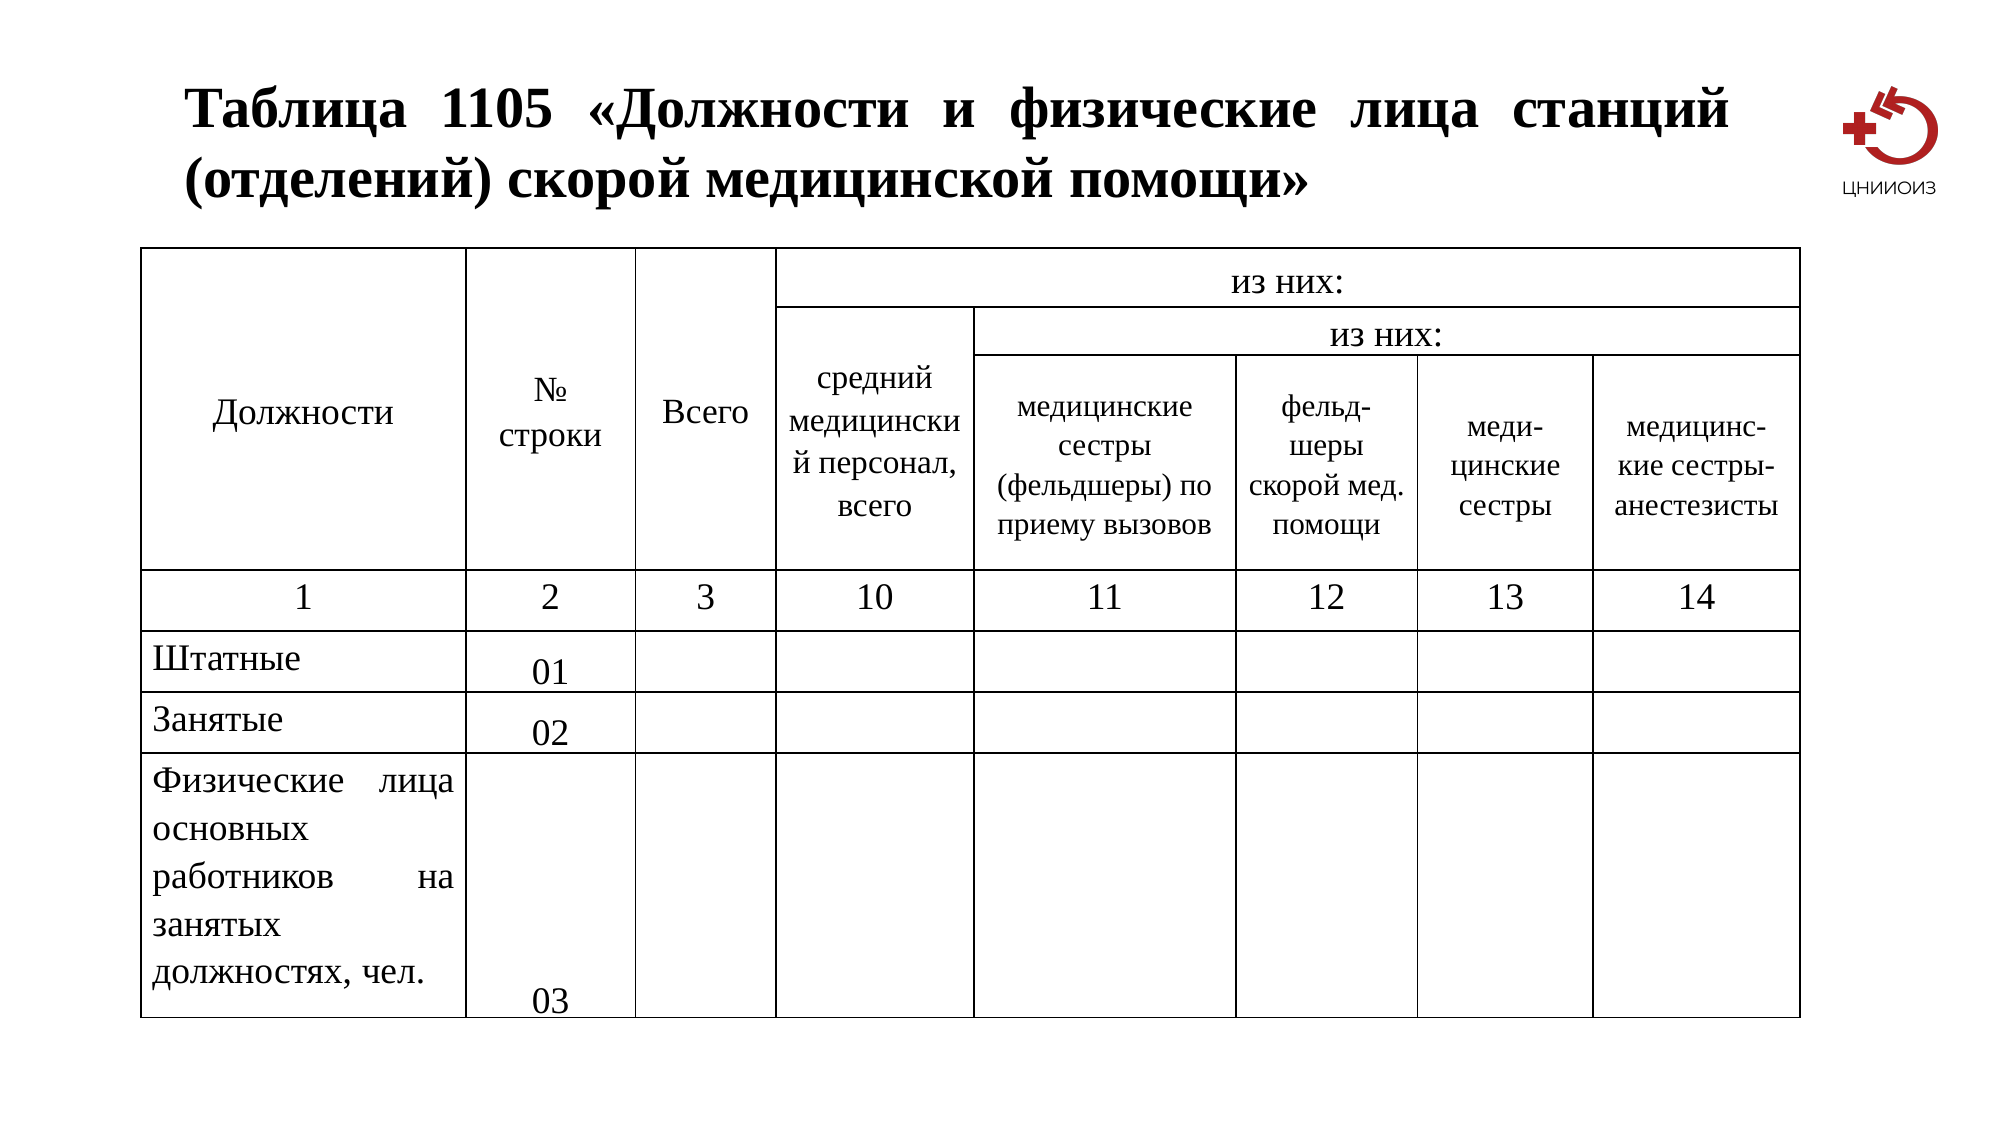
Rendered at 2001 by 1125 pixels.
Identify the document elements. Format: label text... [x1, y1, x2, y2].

table_cell меди-цинские сестры [1418, 356, 1592, 569]
table_cell Физические лица основных работников на занятых должностях, чел. [142, 754, 465, 1017]
table_cell фельд-шеры скорой мед. помощи [1237, 356, 1417, 569]
table_cell 03 [467, 754, 635, 1017]
table_cell 11 [975, 571, 1235, 630]
table_cell 2 [467, 571, 635, 630]
table_header № строки [467, 249, 635, 569]
table_cell [1237, 754, 1417, 1017]
title Таблица 1105 «Должности и физические лица станций (отделений) скорой медицинской помощи» [169, 45, 1746, 233]
table_cell [1418, 632, 1592, 691]
table_cell Занятые [142, 693, 465, 752]
table_cell [1418, 693, 1592, 752]
table_cell [777, 693, 973, 752]
table_cell медицинс-кие сестры- анестезисты [1594, 356, 1799, 569]
picture [1843, 86, 1938, 197]
table_cell средний медицинский персонал, всего [777, 308, 973, 569]
table_cell [1594, 693, 1799, 752]
table_cell [975, 754, 1235, 1017]
table_cell 12 [1237, 571, 1417, 630]
table_cell [636, 754, 775, 1017]
table_cell медицинские сестры (фельдшеры) по приему вызовов [975, 356, 1235, 569]
table_cell Штатные [142, 632, 465, 691]
table_cell 02 [467, 693, 635, 752]
table_cell [636, 693, 775, 752]
table_header Должности [142, 249, 465, 569]
table_cell 3 [636, 571, 775, 630]
table_cell 10 [777, 571, 973, 630]
table_header Всего [636, 249, 775, 569]
table_cell [975, 693, 1235, 752]
table_cell [777, 632, 973, 691]
table_cell 14 [1594, 571, 1799, 630]
table_cell из них: [975, 308, 1799, 354]
table_cell 13 [1418, 571, 1592, 630]
table_cell [975, 632, 1235, 691]
table_cell 1 [142, 571, 465, 630]
table_cell [1237, 632, 1417, 691]
table_cell [1418, 754, 1592, 1017]
table_cell [1237, 693, 1417, 752]
table_cell [777, 754, 973, 1017]
table_header из них: [777, 249, 1799, 306]
table_cell 01 [467, 632, 635, 691]
table_cell [636, 632, 775, 691]
table_cell [1594, 632, 1799, 691]
table_cell [1594, 754, 1799, 1017]
